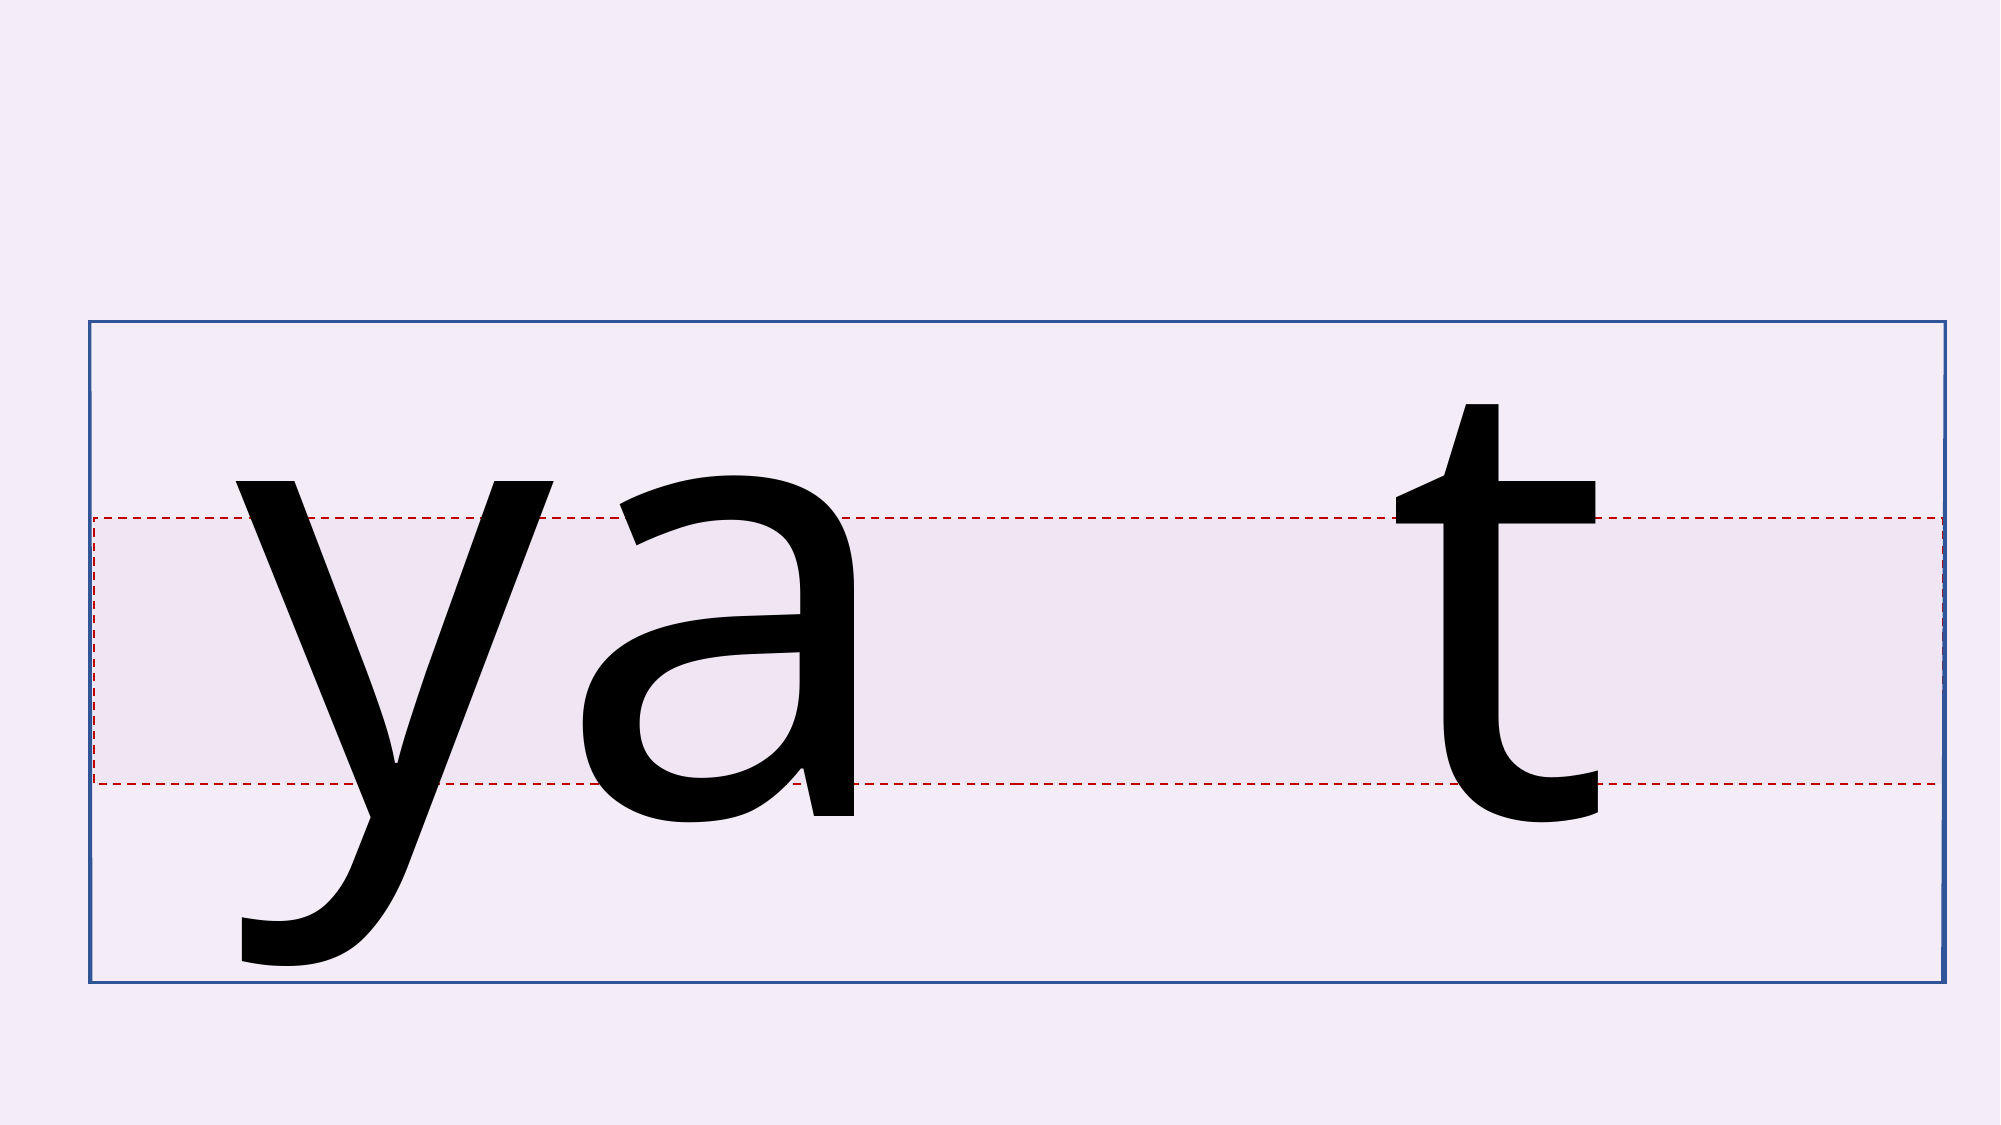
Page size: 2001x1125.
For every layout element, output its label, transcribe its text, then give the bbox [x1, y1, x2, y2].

text_box t [1371, 269, 2000, 1093]
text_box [89, 321, 1946, 983]
subtitle ya [58, 269, 1371, 1048]
